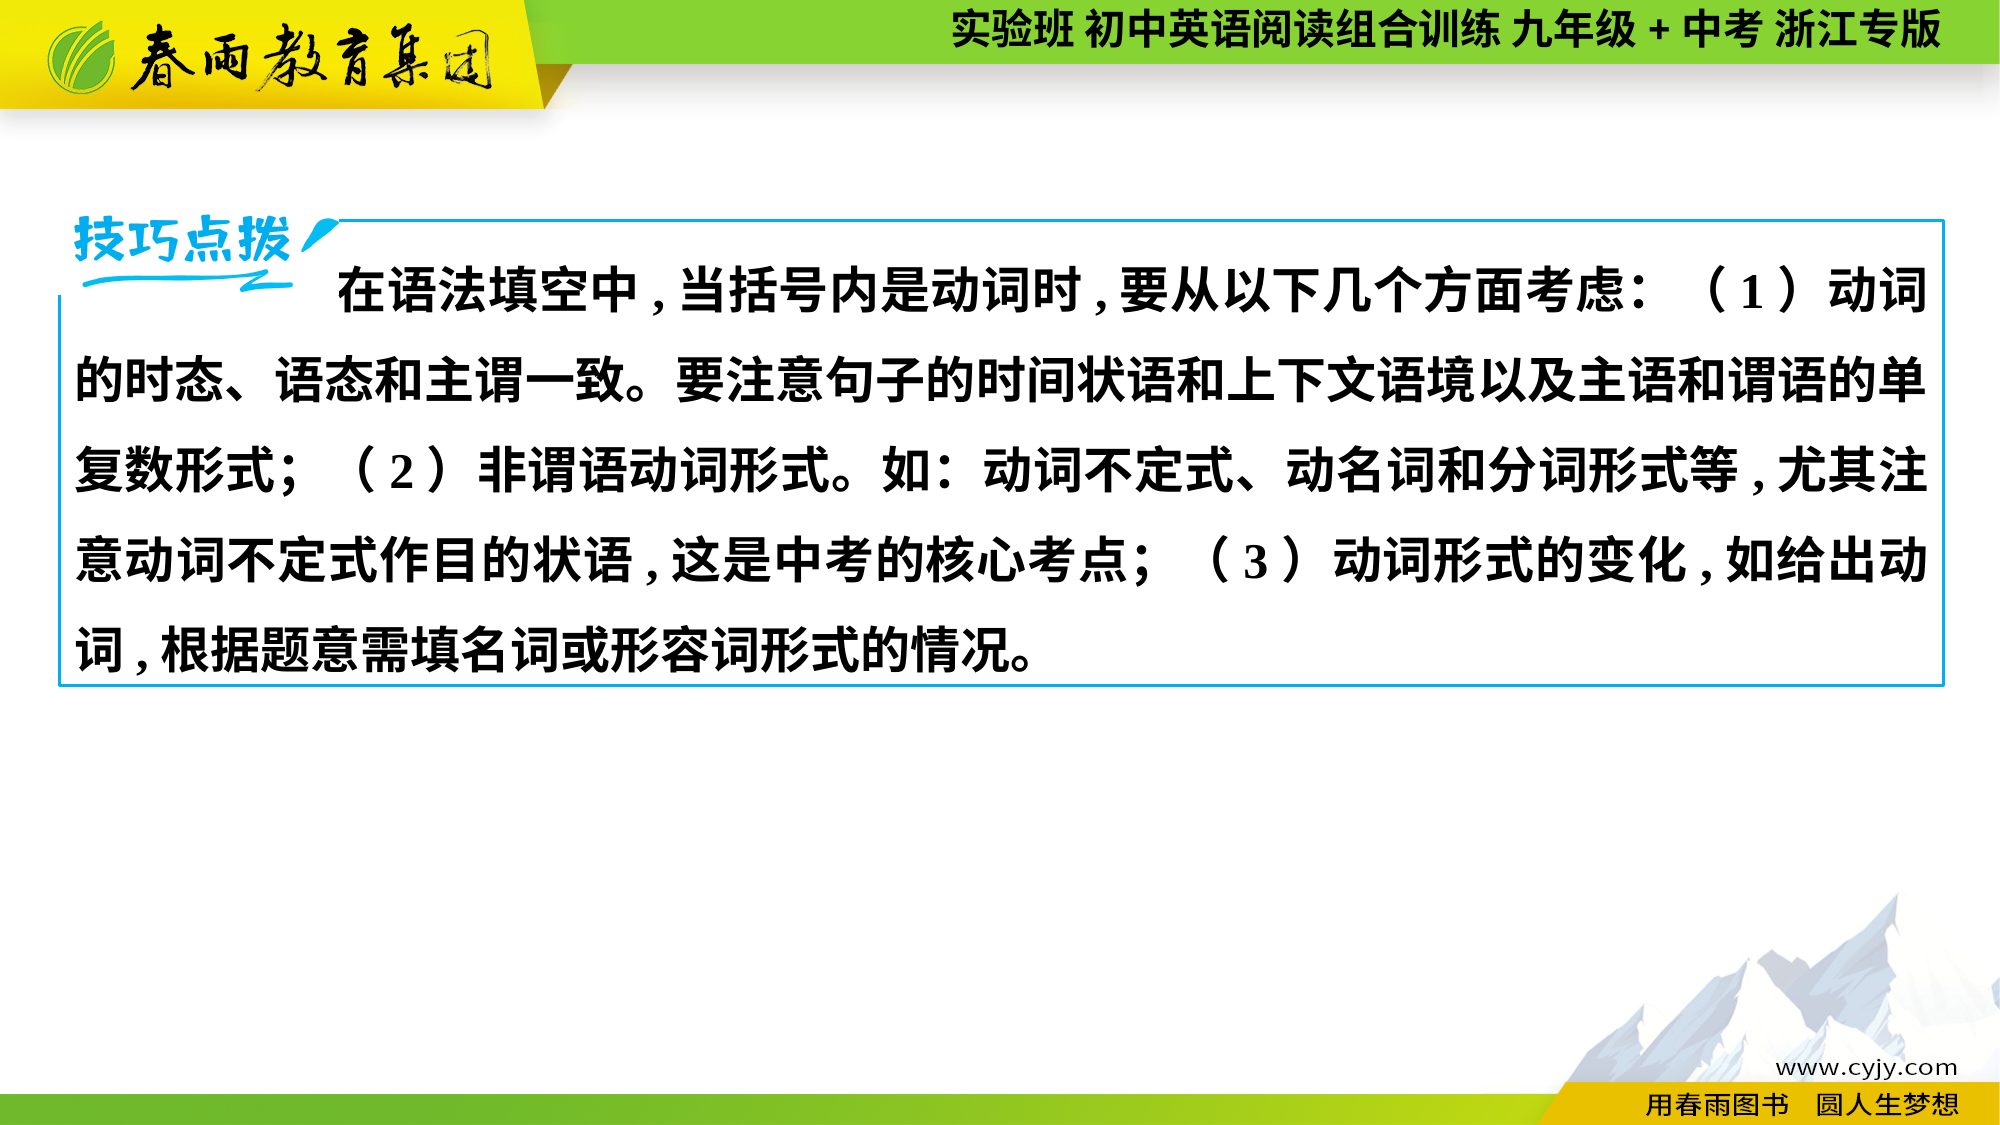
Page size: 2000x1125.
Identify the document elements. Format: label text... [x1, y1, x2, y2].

text_box 在语法填空中,当括号内是动词时,要从以下几个方面考虑：（1）动词的时态、语态和主谓一致。要注意句子的时间状语和上下文语境以及主语和谓语的单复数形式；（2）非谓语动词形式。如：动词不定式、动名词和分词形式等,尤其注意动词不定式作目的状语,这是中考的核心考点；（3）动词形式的变化,如给出动词,根据题意需填名词或形容词形式的情况。 [59, 220, 1944, 686]
picture [0, 0, 2000, 1125]
